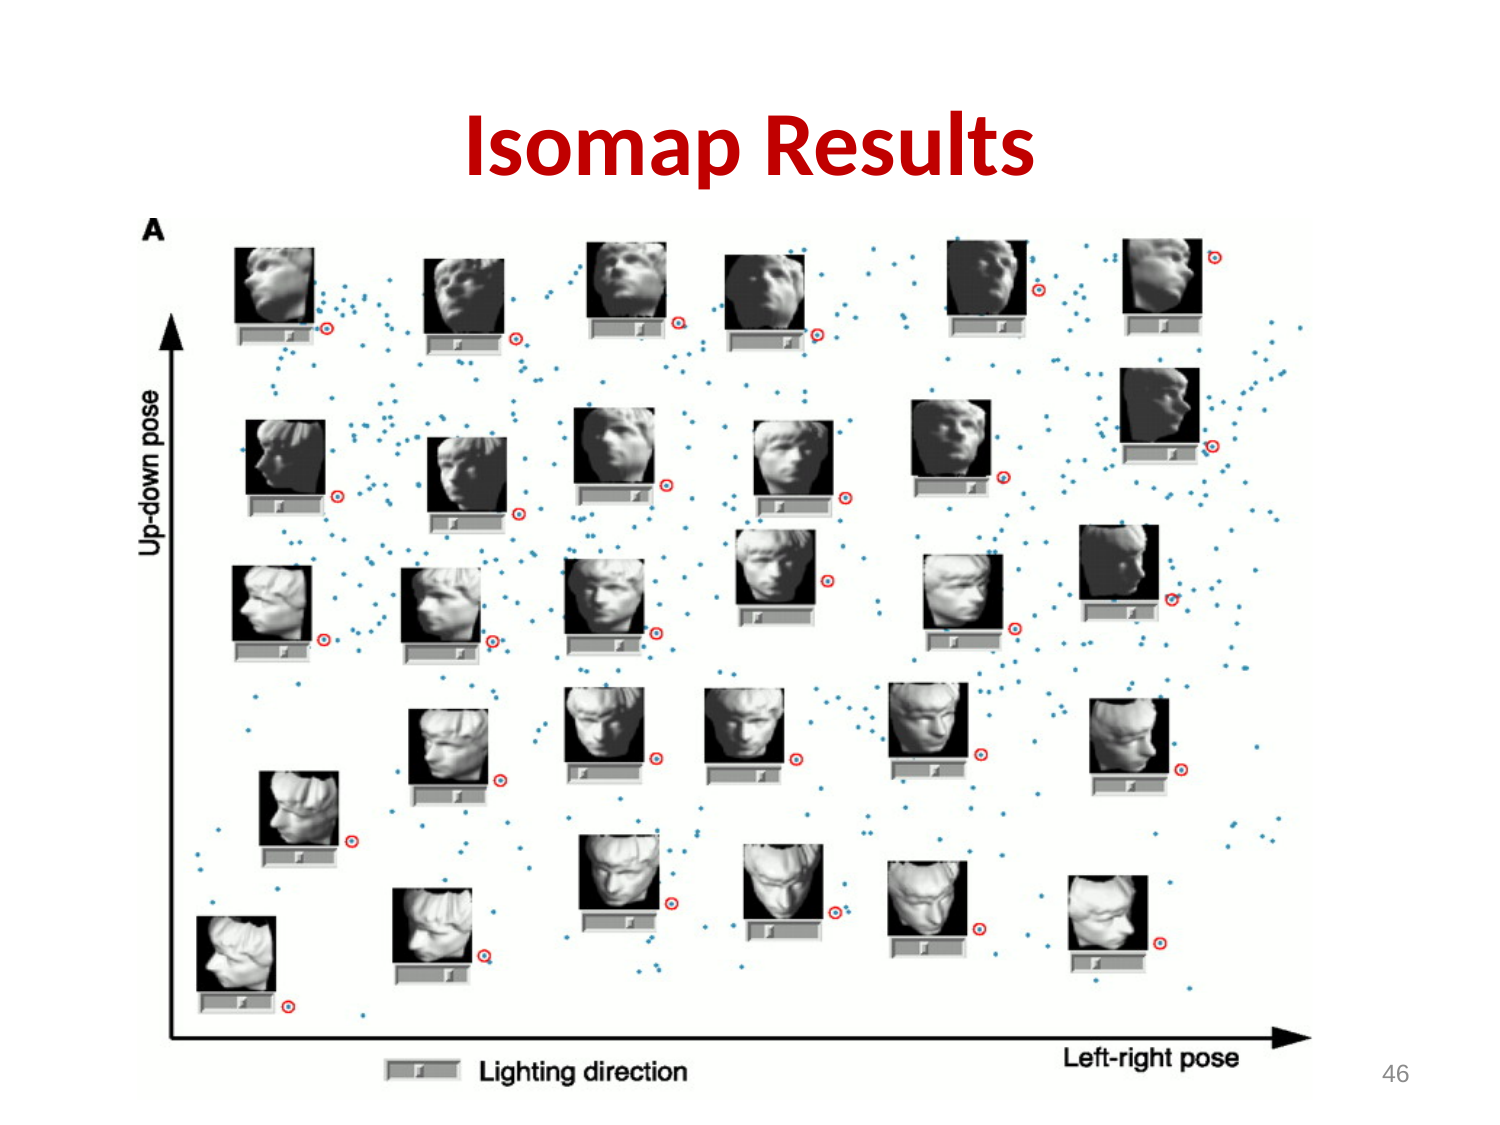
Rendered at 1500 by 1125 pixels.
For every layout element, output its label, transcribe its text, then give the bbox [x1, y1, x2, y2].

title Isomap Results [75, 45, 1425, 233]
picture [137, 218, 1313, 1101]
slide_number 46 [1316, 1042, 1425, 1103]
